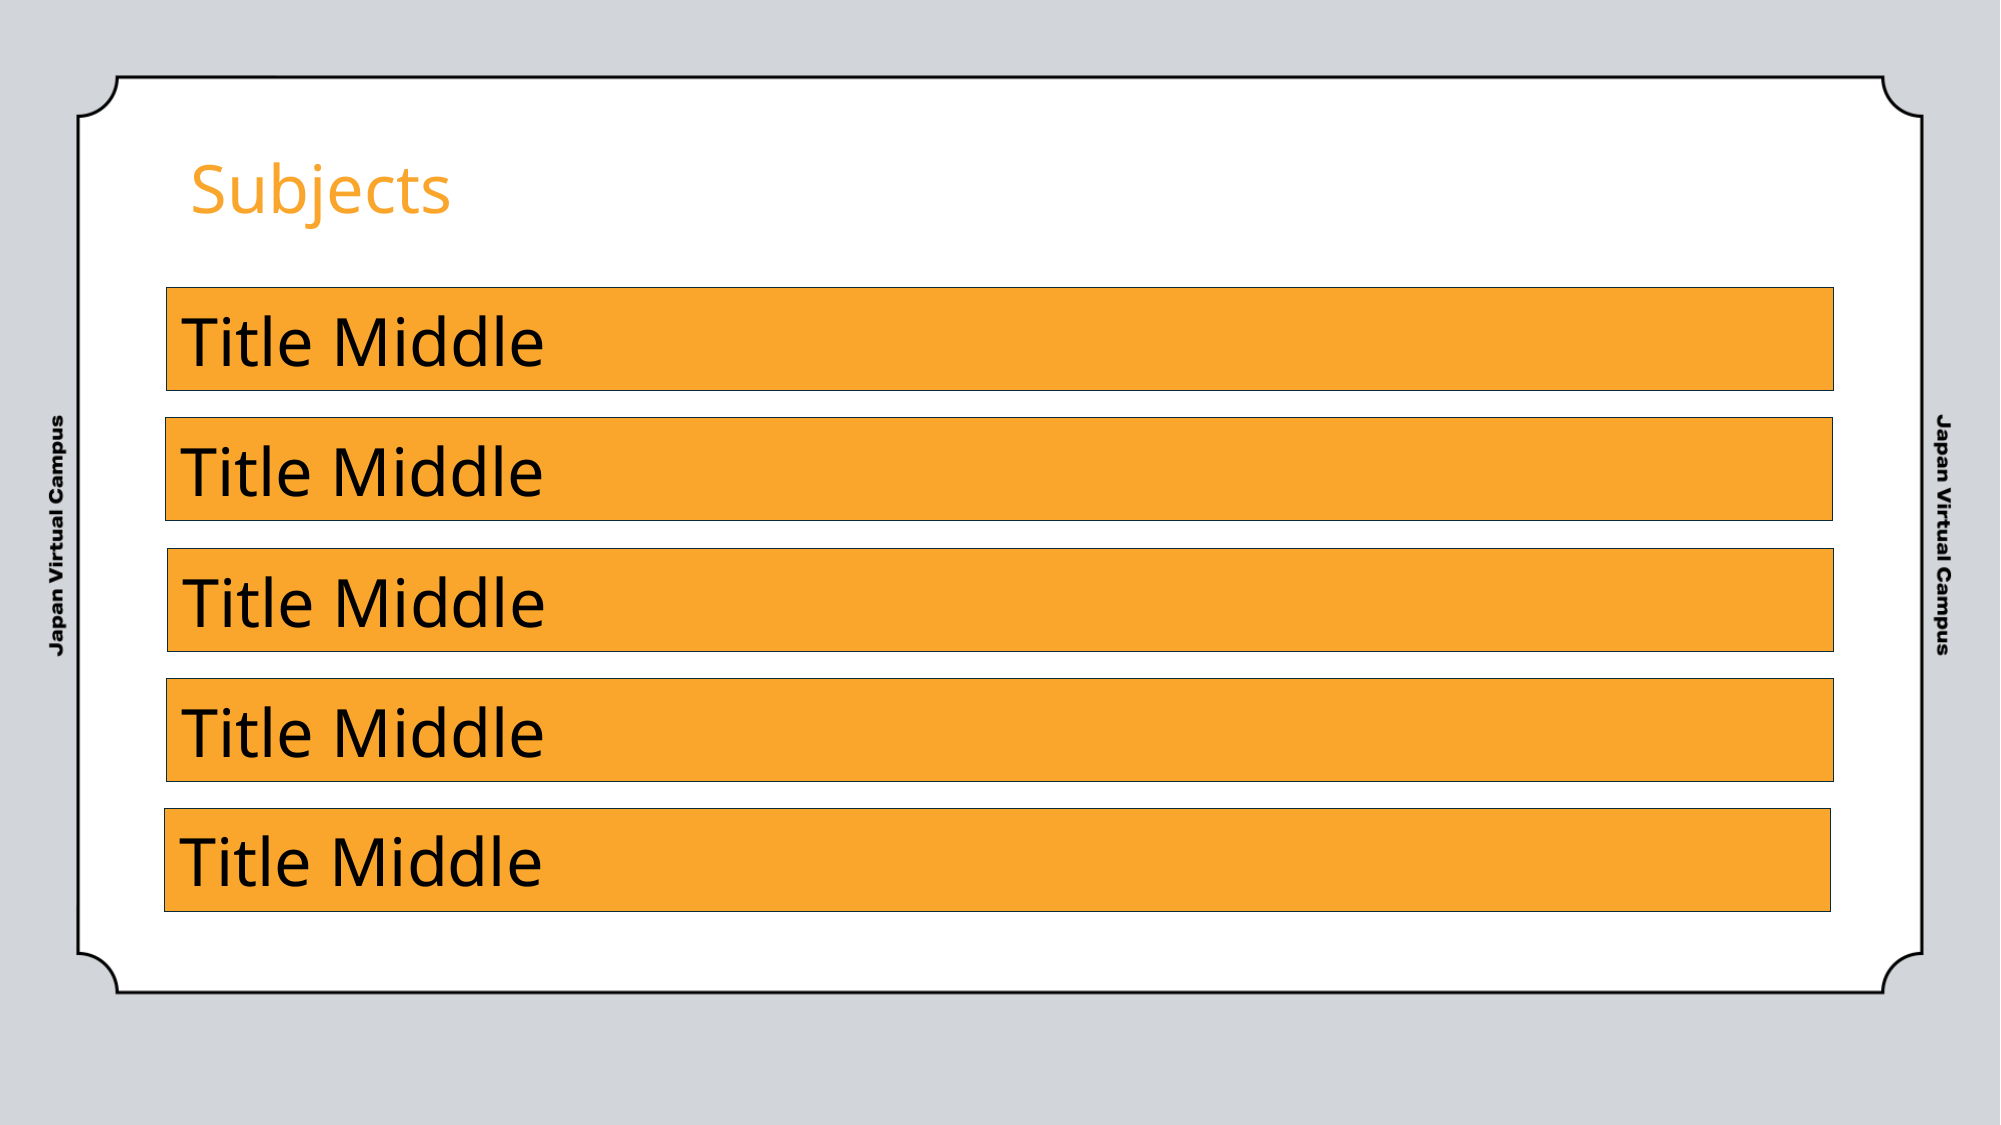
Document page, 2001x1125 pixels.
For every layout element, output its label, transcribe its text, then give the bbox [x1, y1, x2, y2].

text_box Title Middle [166, 547, 1836, 653]
text_box Title Middle [163, 807, 1833, 913]
text_box Title Middle [165, 286, 1835, 392]
picture [0, 0, 2000, 1125]
text_box Title Middle [164, 416, 1834, 522]
text_box Subjects [175, 139, 468, 234]
text_box Title Middle [165, 677, 1835, 783]
